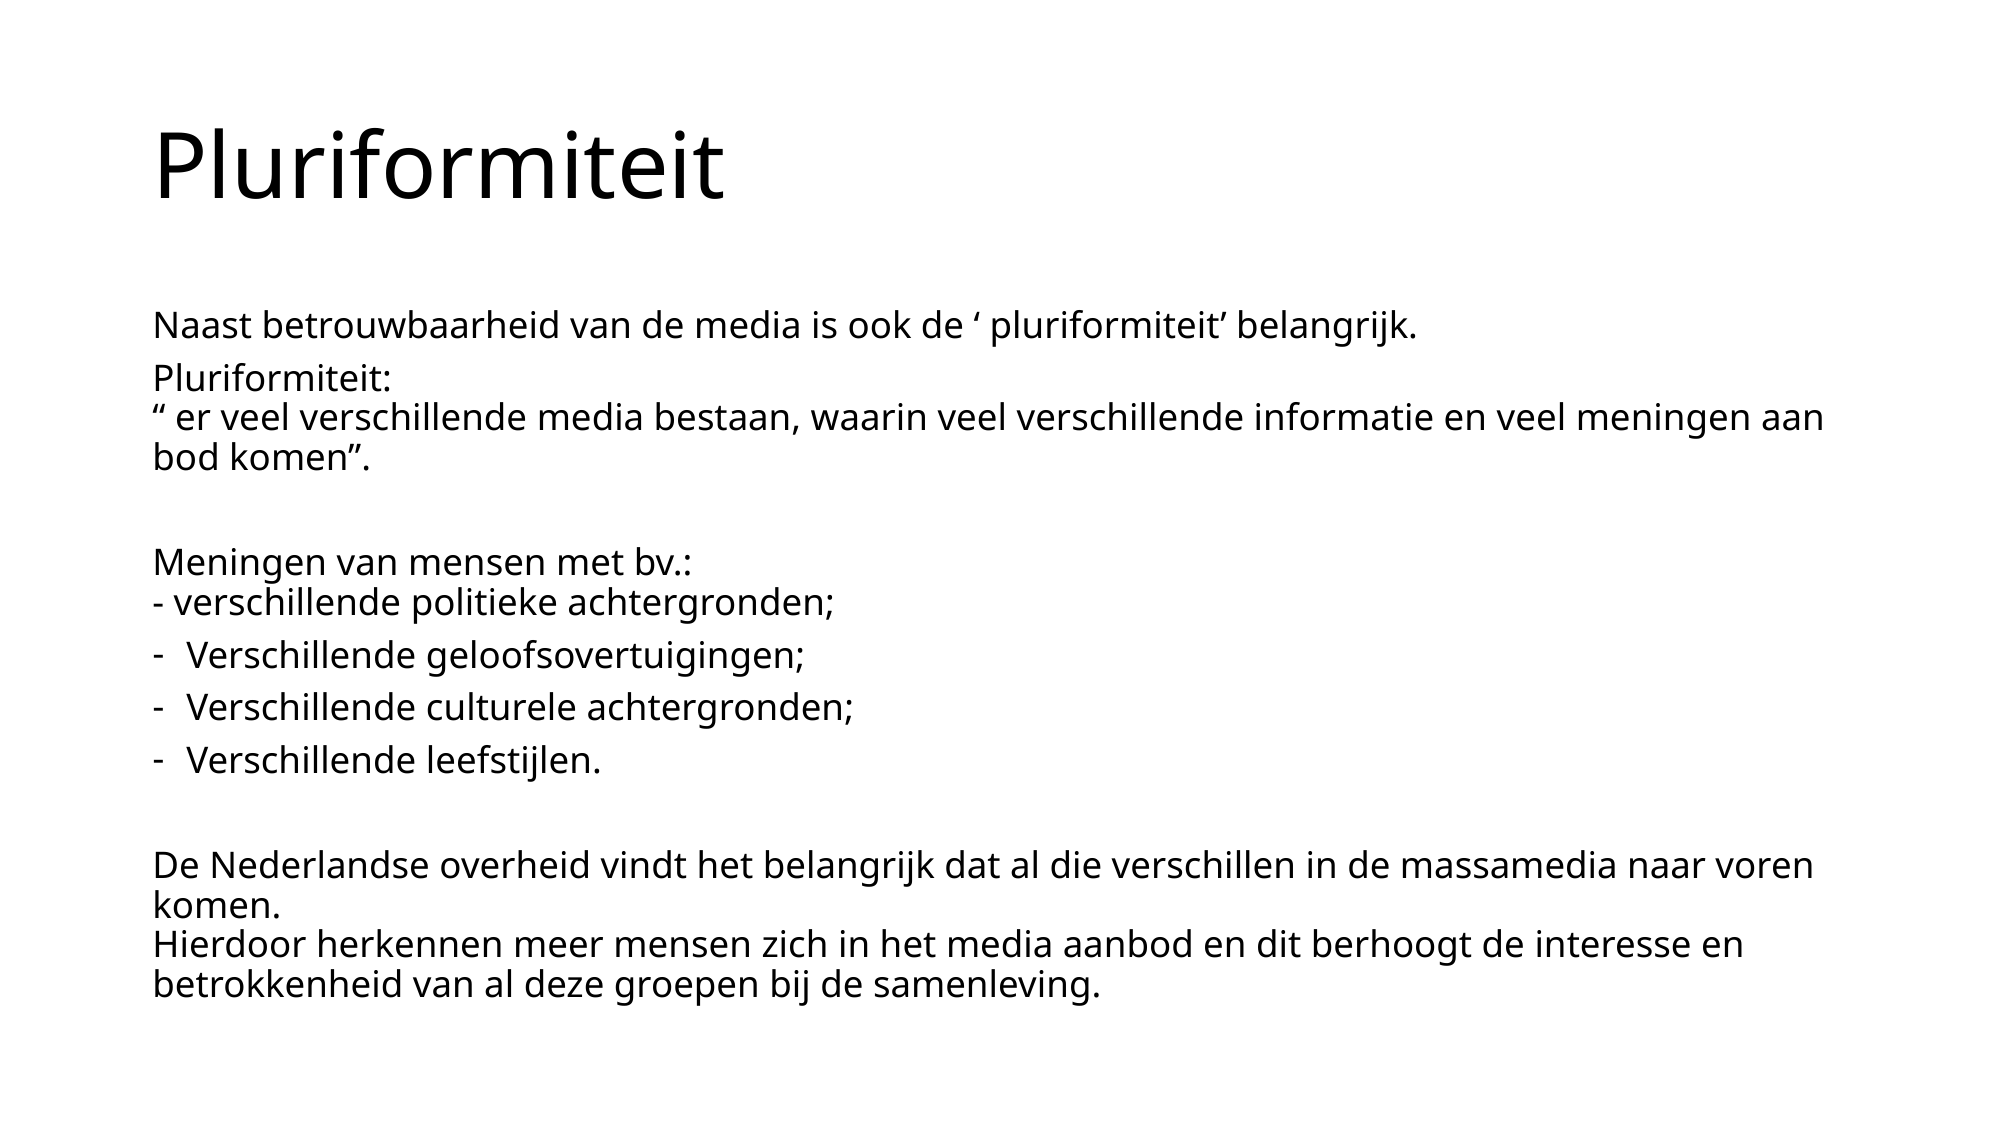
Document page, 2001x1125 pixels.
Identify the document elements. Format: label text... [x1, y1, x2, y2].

list Naast betrouwbaarheid van de media is ook de ‘ pluriformiteit’ belangrijk. Pluriformiteit: “ er veel verschillende media bestaan, waarin veel verschillende informatie en veel meningen aan bod komen”. Meningen van mensen met bv.: - verschillende politieke achtergronden; Verschillende geloofsovertuigingen; Verschillende culturele achtergronden; Verschillende leefstijlen. De Nederlandse overheid vindt het belangrijk dat al die verschillen in de massamedia naar voren komen. Hierdoor herkennen meer mensen zich in het media aanbod en dit berhoogt de interesse en betrokkenheid van al deze groepen bij de samenleving. [137, 299, 1863, 1014]
title Pluriformiteit [137, 59, 1863, 278]
